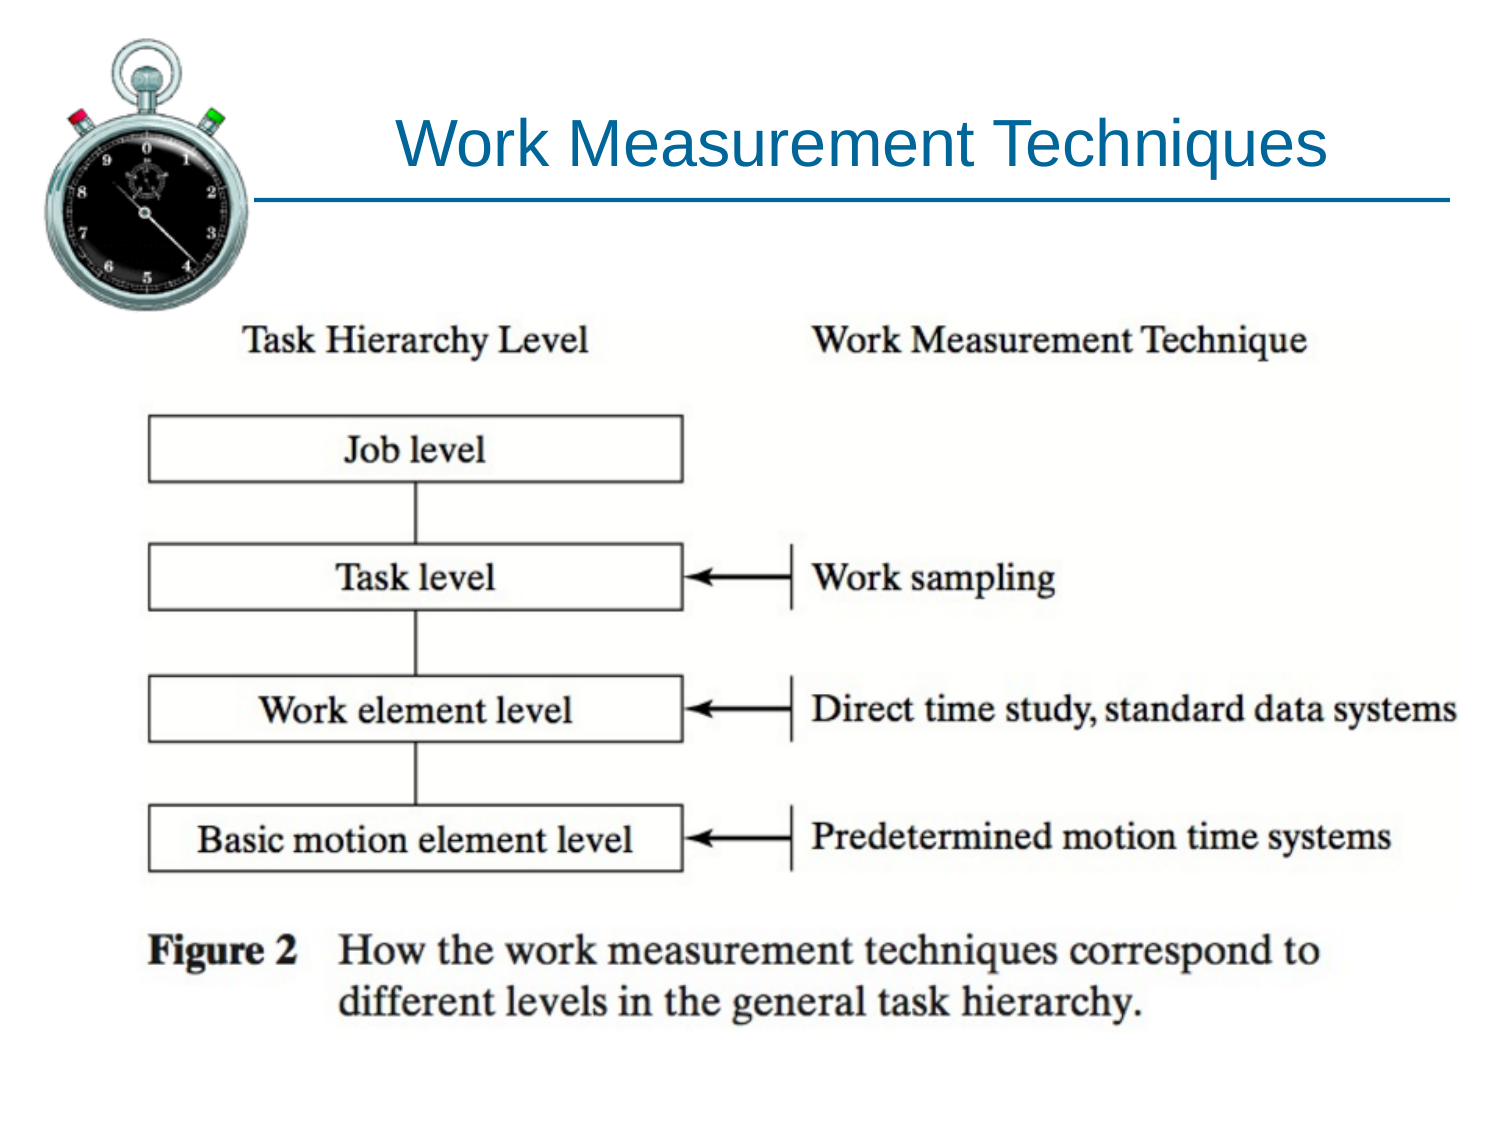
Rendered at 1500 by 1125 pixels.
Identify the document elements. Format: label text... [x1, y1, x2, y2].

picture [37, 37, 1470, 1033]
title Work Measurement Techniques [275, 37, 1450, 188]
